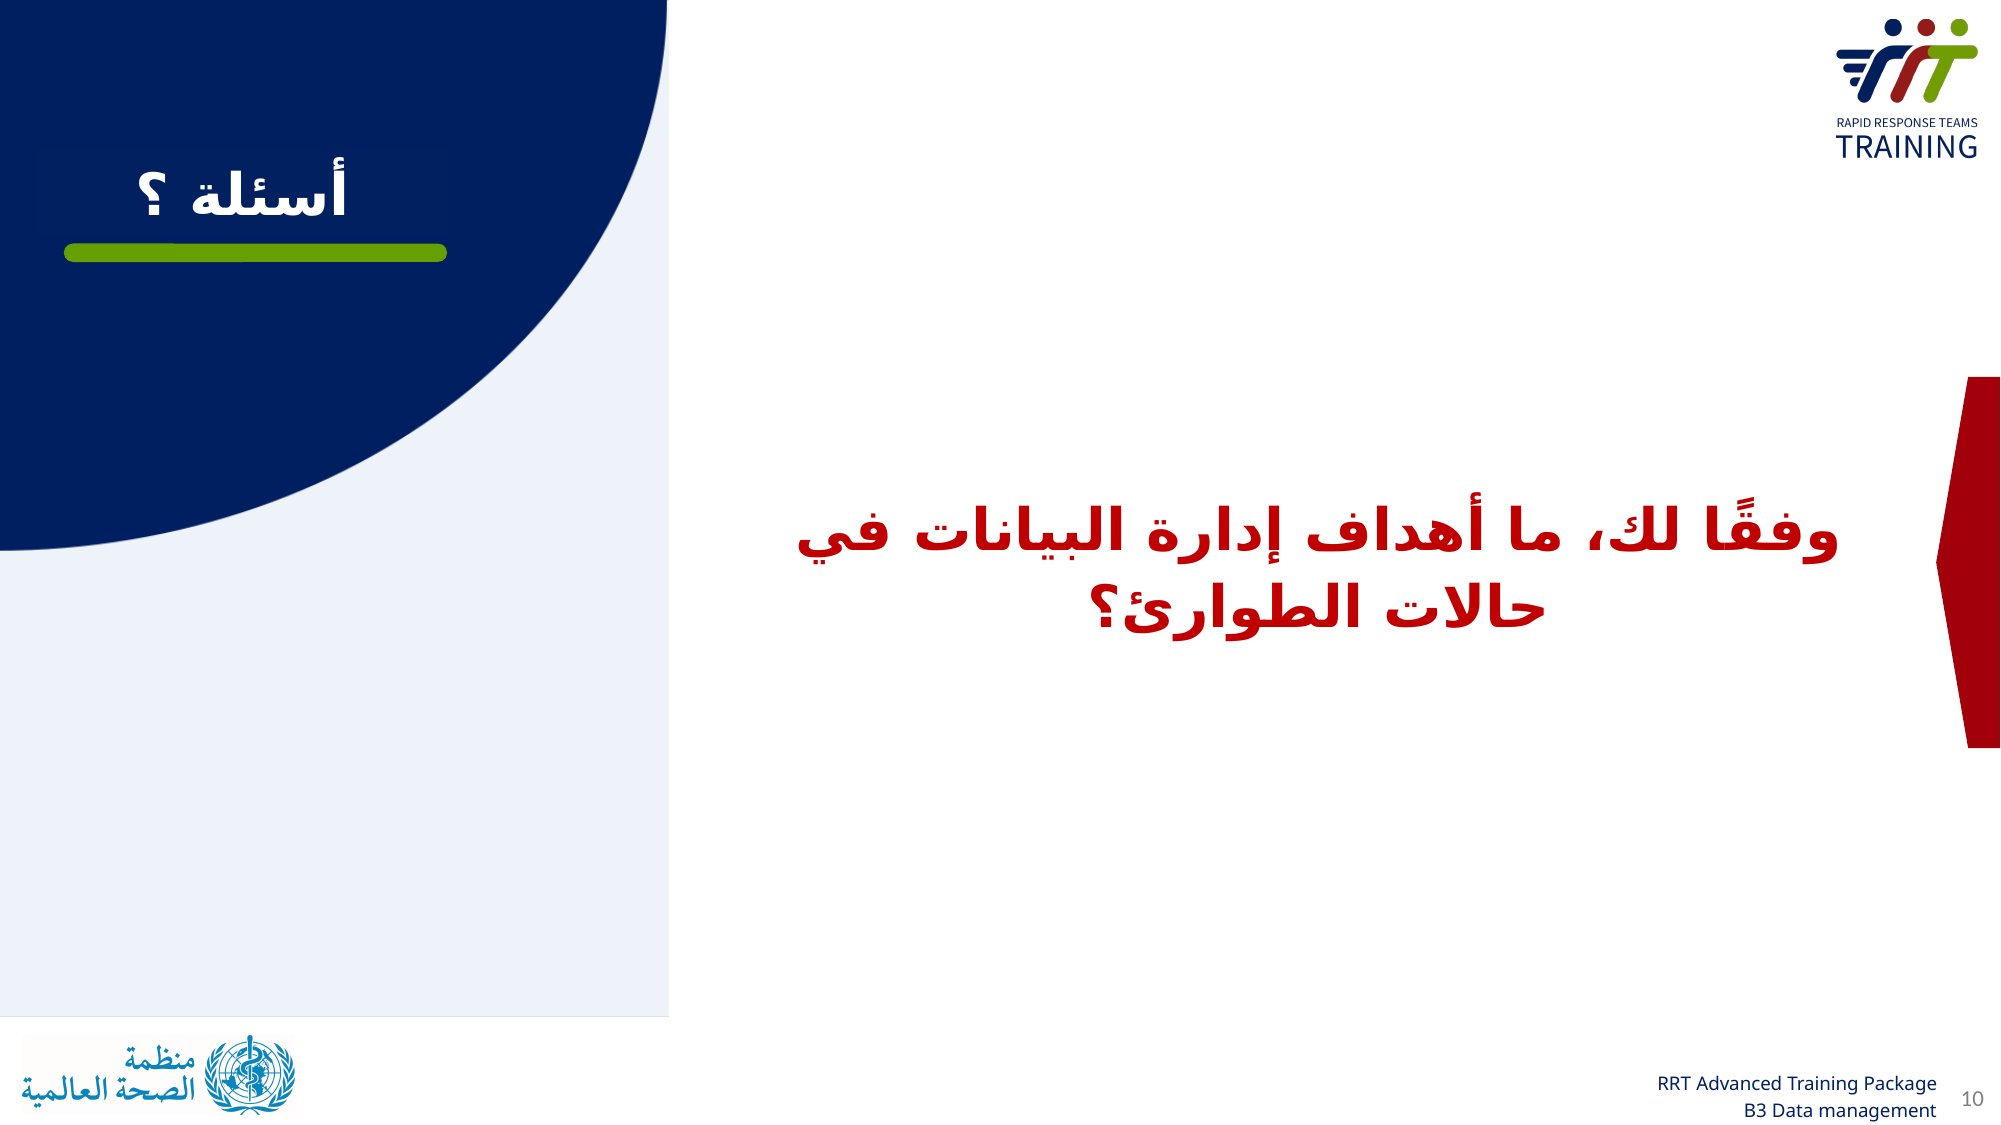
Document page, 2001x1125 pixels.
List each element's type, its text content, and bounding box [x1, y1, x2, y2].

text_box أسئلة ؟ [37, 149, 449, 235]
list وفقًا لك، ما أهداف إدارة البيانات في حالات الطوارئ؟ [700, 447, 1937, 678]
picture [252, 1050, 258, 1059]
picture [1835, 19, 1978, 167]
picture [22, 1035, 295, 1115]
picture [0, 0, 669, 1018]
